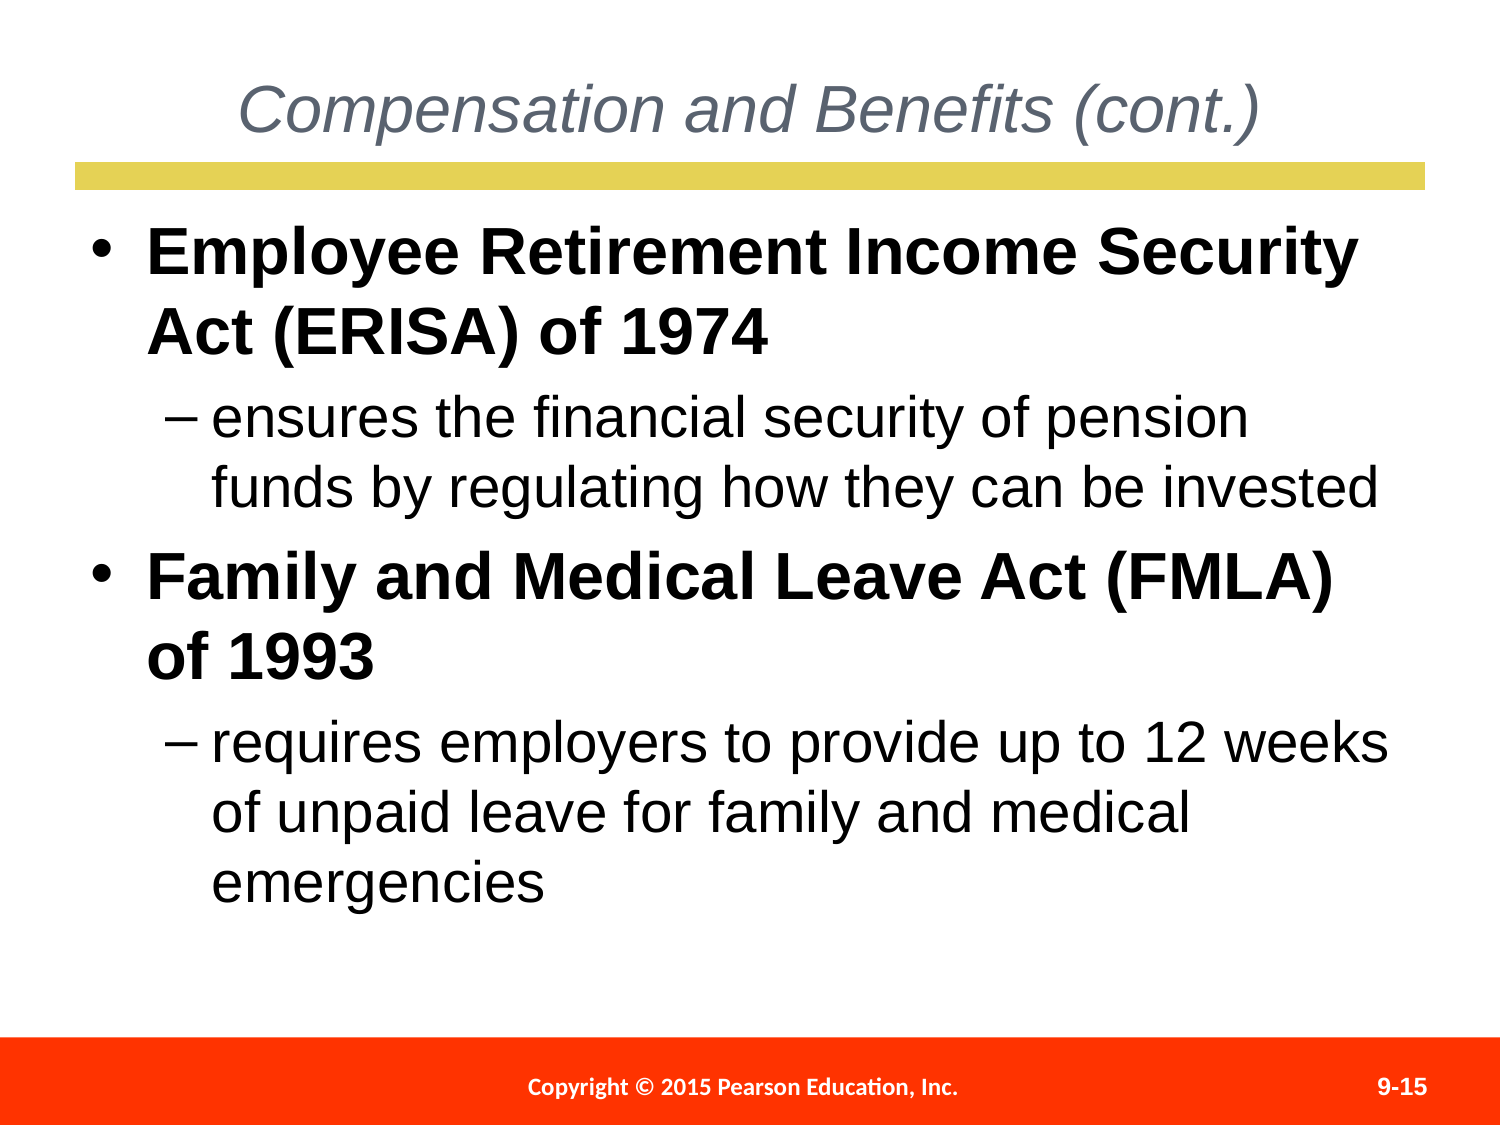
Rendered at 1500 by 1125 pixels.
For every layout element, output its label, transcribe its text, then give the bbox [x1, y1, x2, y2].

list Employee Retirement Income Security Act (ERISA) of 1974 ensures the financial security of pension funds by regulating how they can be invested Family and Medical Leave Act (FMLA) of 1993 requires employers to provide up to 12 weeks of unpaid leave for family and medical emergencies [74, 199, 1426, 1006]
title Compensation and Benefits (cont.) [74, 12, 1426, 199]
